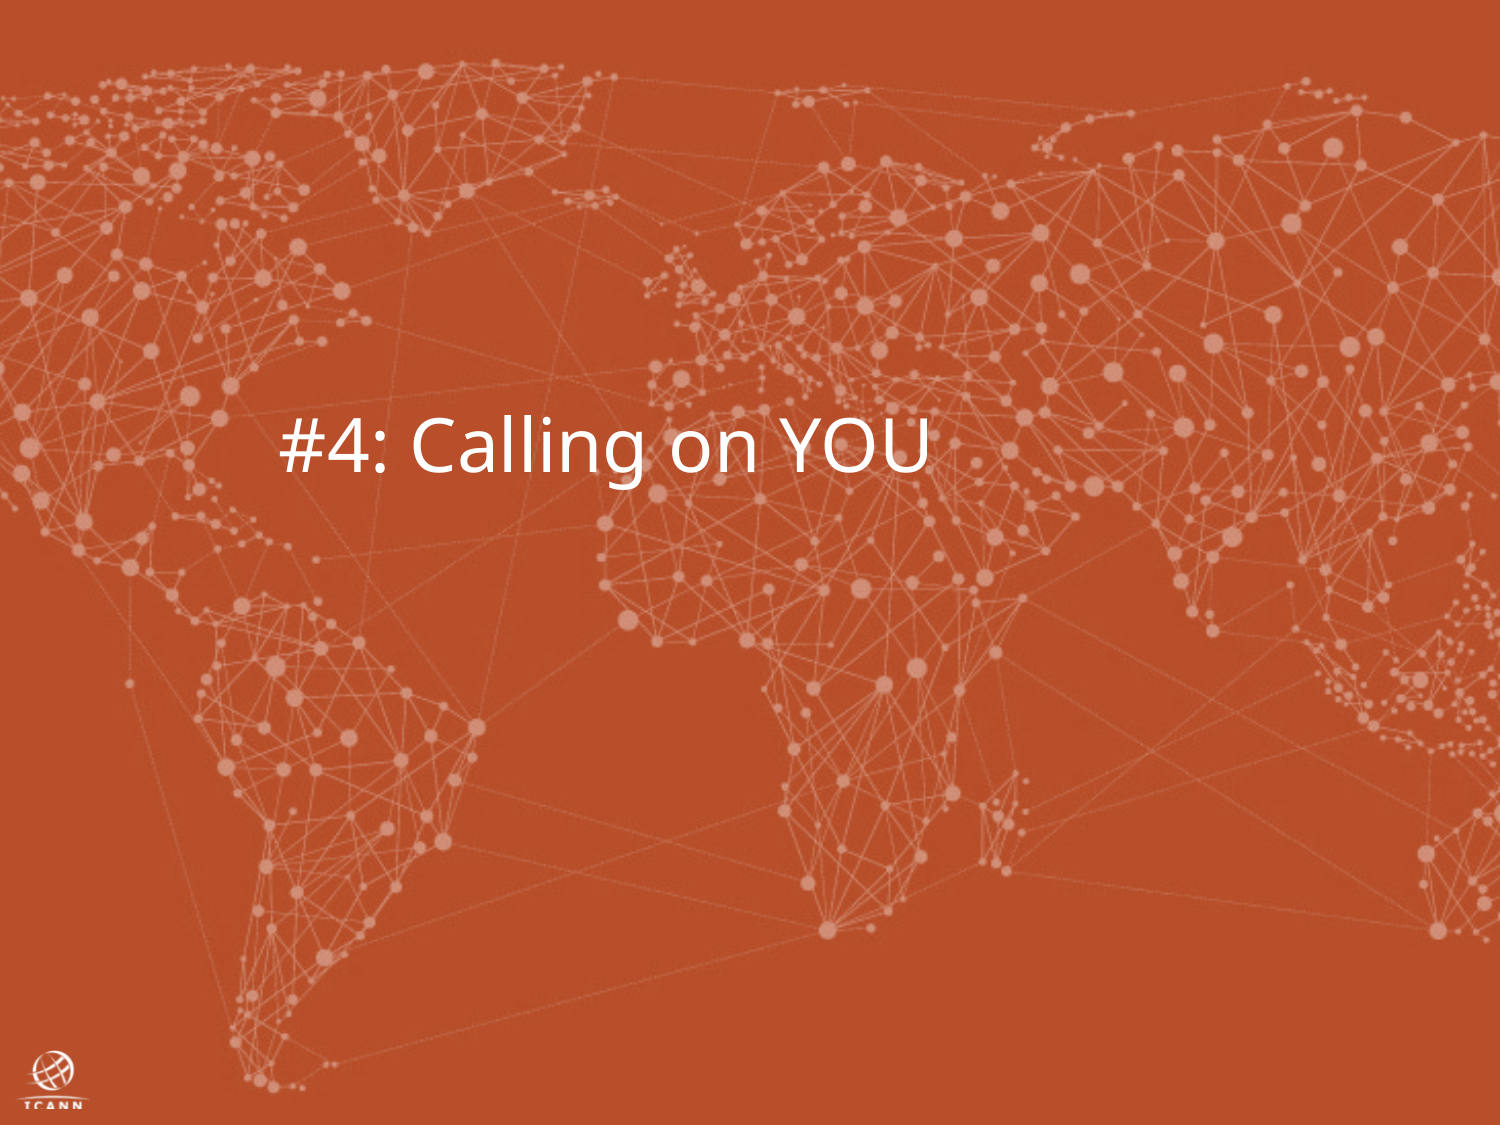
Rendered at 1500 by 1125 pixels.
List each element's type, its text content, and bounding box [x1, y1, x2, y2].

list #4: Calling on YOU [93, 389, 1120, 674]
